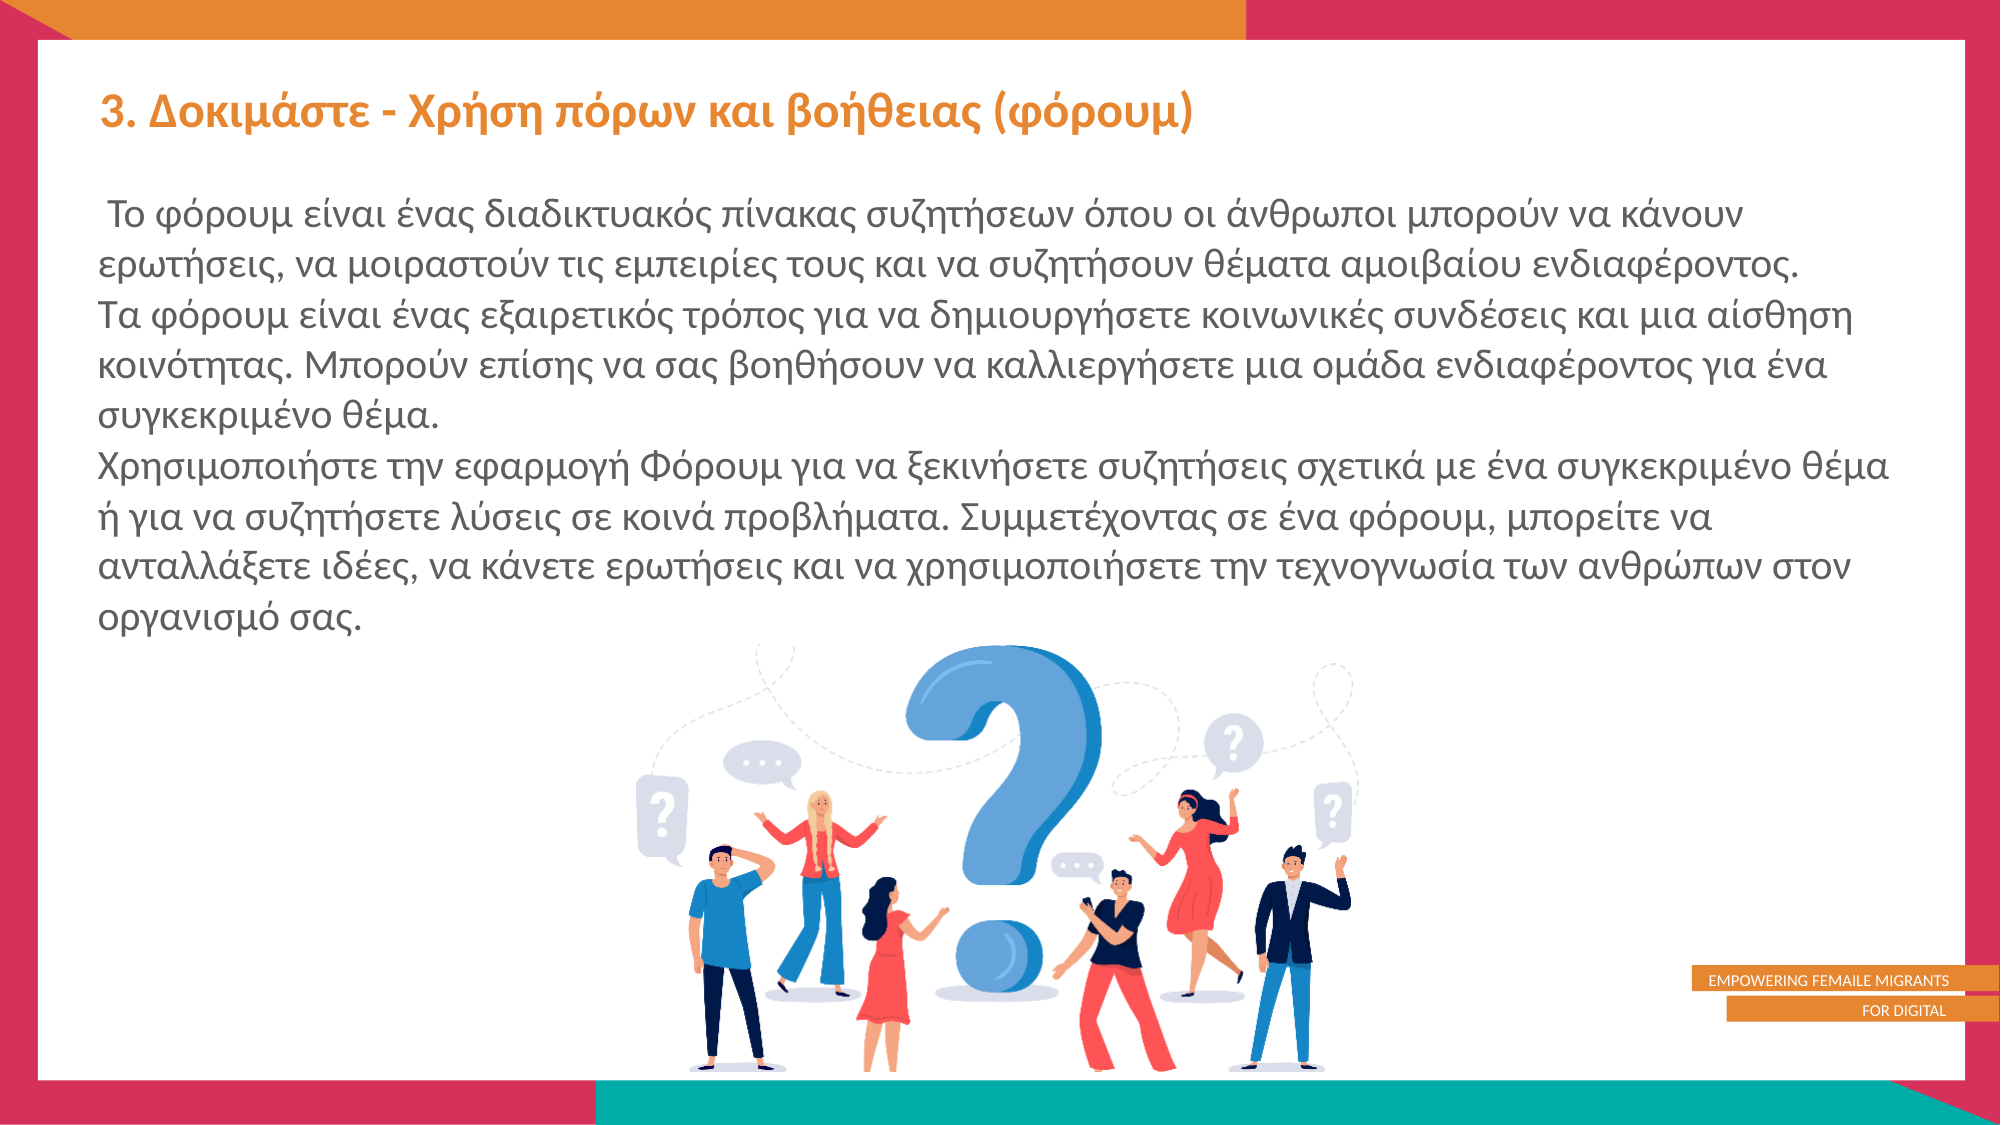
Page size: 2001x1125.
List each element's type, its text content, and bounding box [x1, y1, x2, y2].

text_box 3. Δοκιμάστε - Χρήση πόρων και βοήθειας (φόρουμ) [84, 76, 1918, 216]
text_box Το φόρουμ είναι ένας διαδικτυακός πίνακας συζητήσεων όπου οι άνθρωποι μπορούν να κάνουν ερωτήσεις, να μοιραστούν τις εμπειρίες τους και να συζητήσουν θέματα αμοιβαίου ενδιαφέροντος. Τα φόρουμ είναι ένας εξαιρετικός τρόπος για να δημιουργήσετε κοινωνικές συνδέσεις και μια αίσθηση κοινότητας. Μπορούν επίσης να σας βοηθήσουν να καλλιεργήσετε μια ομάδα ενδιαφέροντος για ένα συγκεκριμένο θέμα. Χρησιμοποιήστε την εφαρμογή Φόρουμ για να ξεκινήσετε συζητήσεις σχετικά με ένα συγκεκριμένο θέμα ή για να συζητήσετε λύσεις σε κοινά προβλήματα. Συμμετέχοντας σε ένα φόρουμ, μπορείτε να ανταλλάξετε ιδέες, να κάνετε ερωτήσεις και να χρησιμοποιήσετε την τεχνογνωσία των ανθρώπων στον οργανισμό σας. [82, 178, 1913, 990]
picture [614, 644, 1385, 1072]
